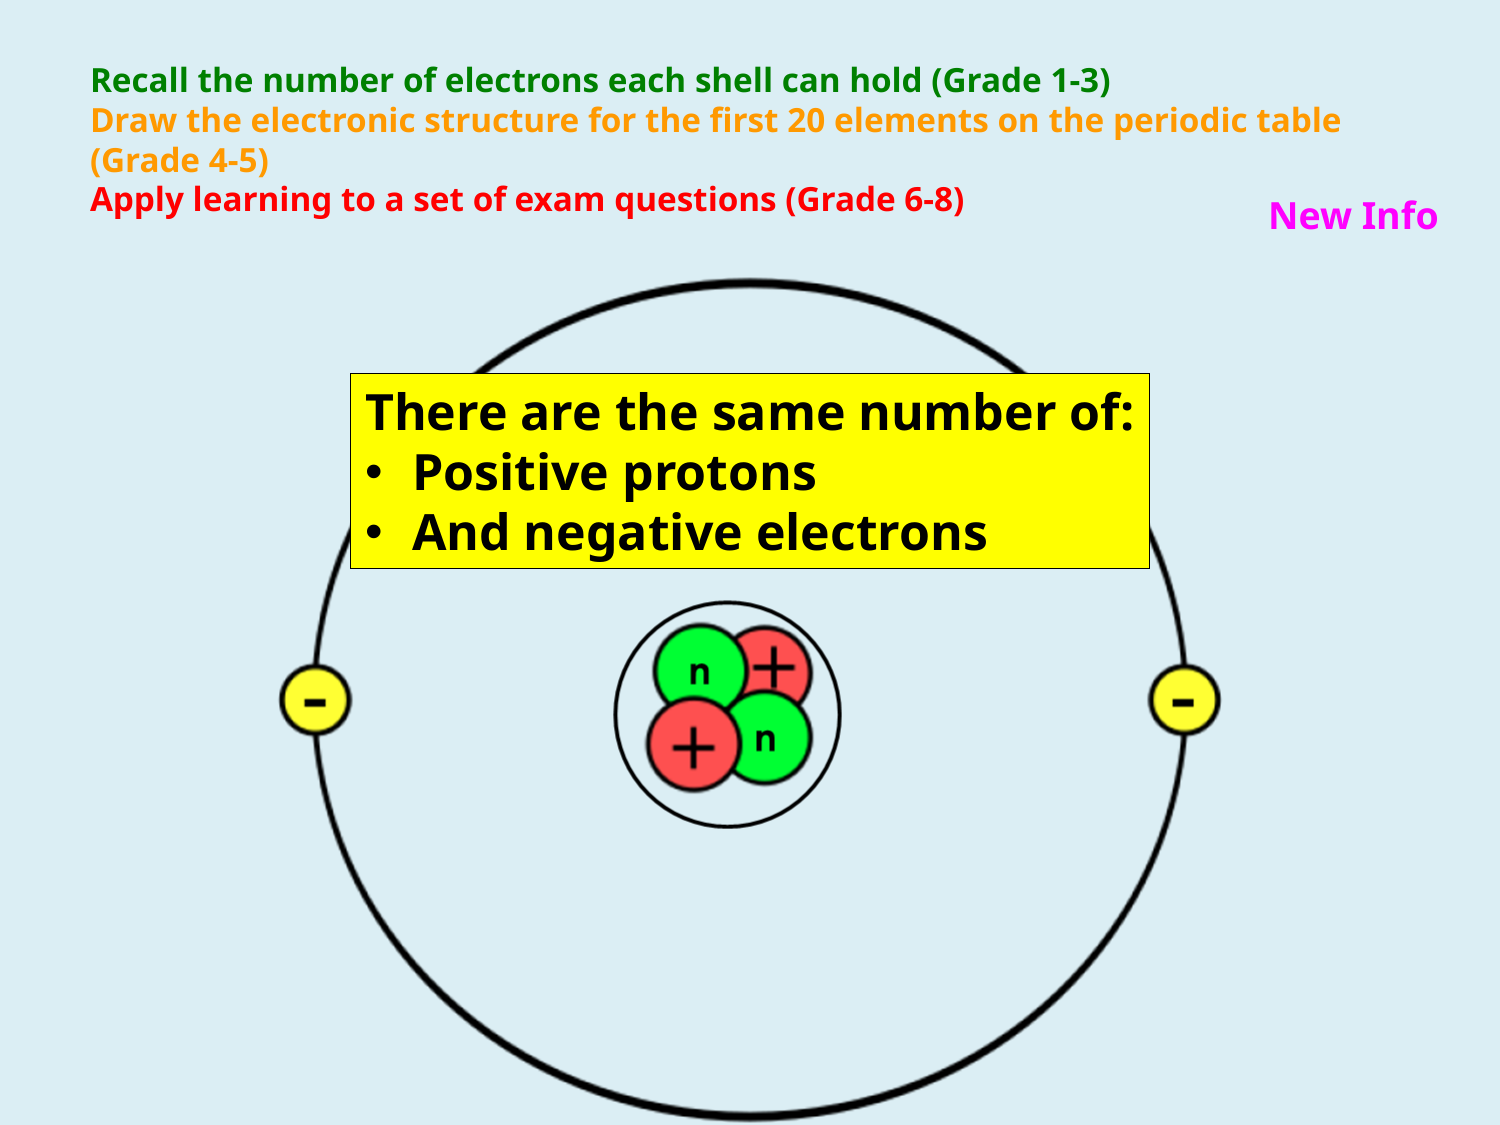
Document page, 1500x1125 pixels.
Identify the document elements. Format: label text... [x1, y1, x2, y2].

text_box New Info [1253, 184, 1454, 245]
picture [272, 270, 1228, 1125]
title Recall the number of electrons each shell can hold (Grade 1-3) Draw the electronic structure for the first 20 elements on the periodic table (Grade 4-5) Apply learning to a set of exam questions (Grade 6-8) [75, 45, 1425, 233]
